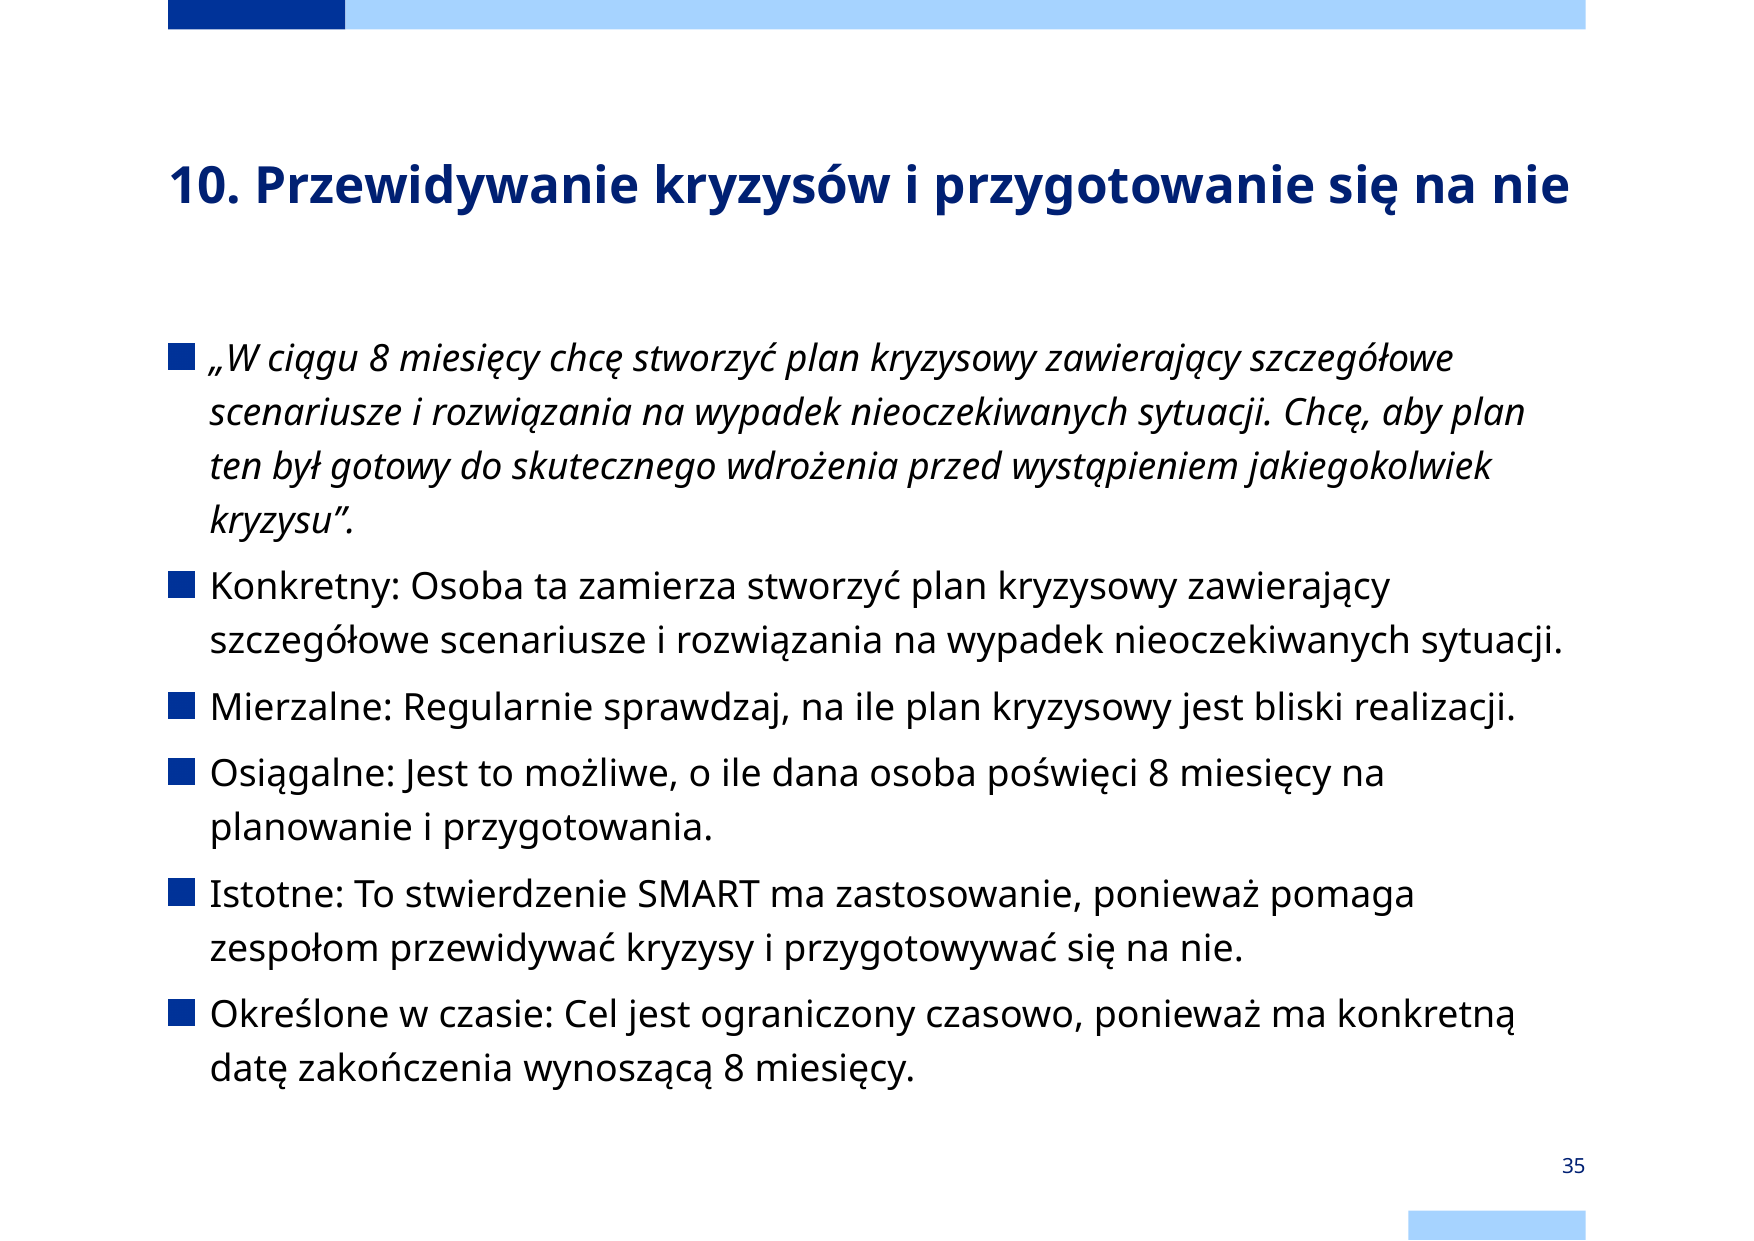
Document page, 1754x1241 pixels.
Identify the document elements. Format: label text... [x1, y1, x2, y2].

picture [168, 878, 195, 906]
picture [168, 343, 195, 370]
picture [168, 758, 195, 785]
picture [168, 571, 195, 598]
picture [168, 999, 195, 1026]
title 10. Przewidywanie kryzysów i przygotowanie się na nie [168, 147, 1586, 324]
picture [168, 692, 195, 719]
slide_number 35 [1408, 1151, 1586, 1182]
list „W ciągu 8 miesięcy chcę stworzyć plan kryzysowy zawierający szczegółowe scenariusze i rozwiązania na wypadek nieoczekiwanych sytuacji. Chcę, aby plan ten był gotowy do skutecznego wdrożenia przed wystąpieniem jakiegokolwiek kryzysu”. Konkretny: Osoba ta zamierza stworzyć plan kryzysowy zawierający szczegółowe scenariusze i rozwiązania na wypadek nieoczekiwanych sytuacji. Mierzalne: Regularnie sprawdzaj, na ile plan kryzysowy jest bliski realizacji. Osiągalne: Jest to możliwe, o ile dana osoba poświęci 8 miesięcy na planowanie i przygotowania. Istotne: To stwierdzenie SMART ma zastosowanie, ponieważ pomaga zespołom przewidywać kryzysy i przygotowywać się na nie. Określone w czasie: Cel jest ograniczony czasowo, ponieważ ma konkretną datę zakończenia wynoszącą 8 miesięcy. [168, 324, 1586, 1093]
